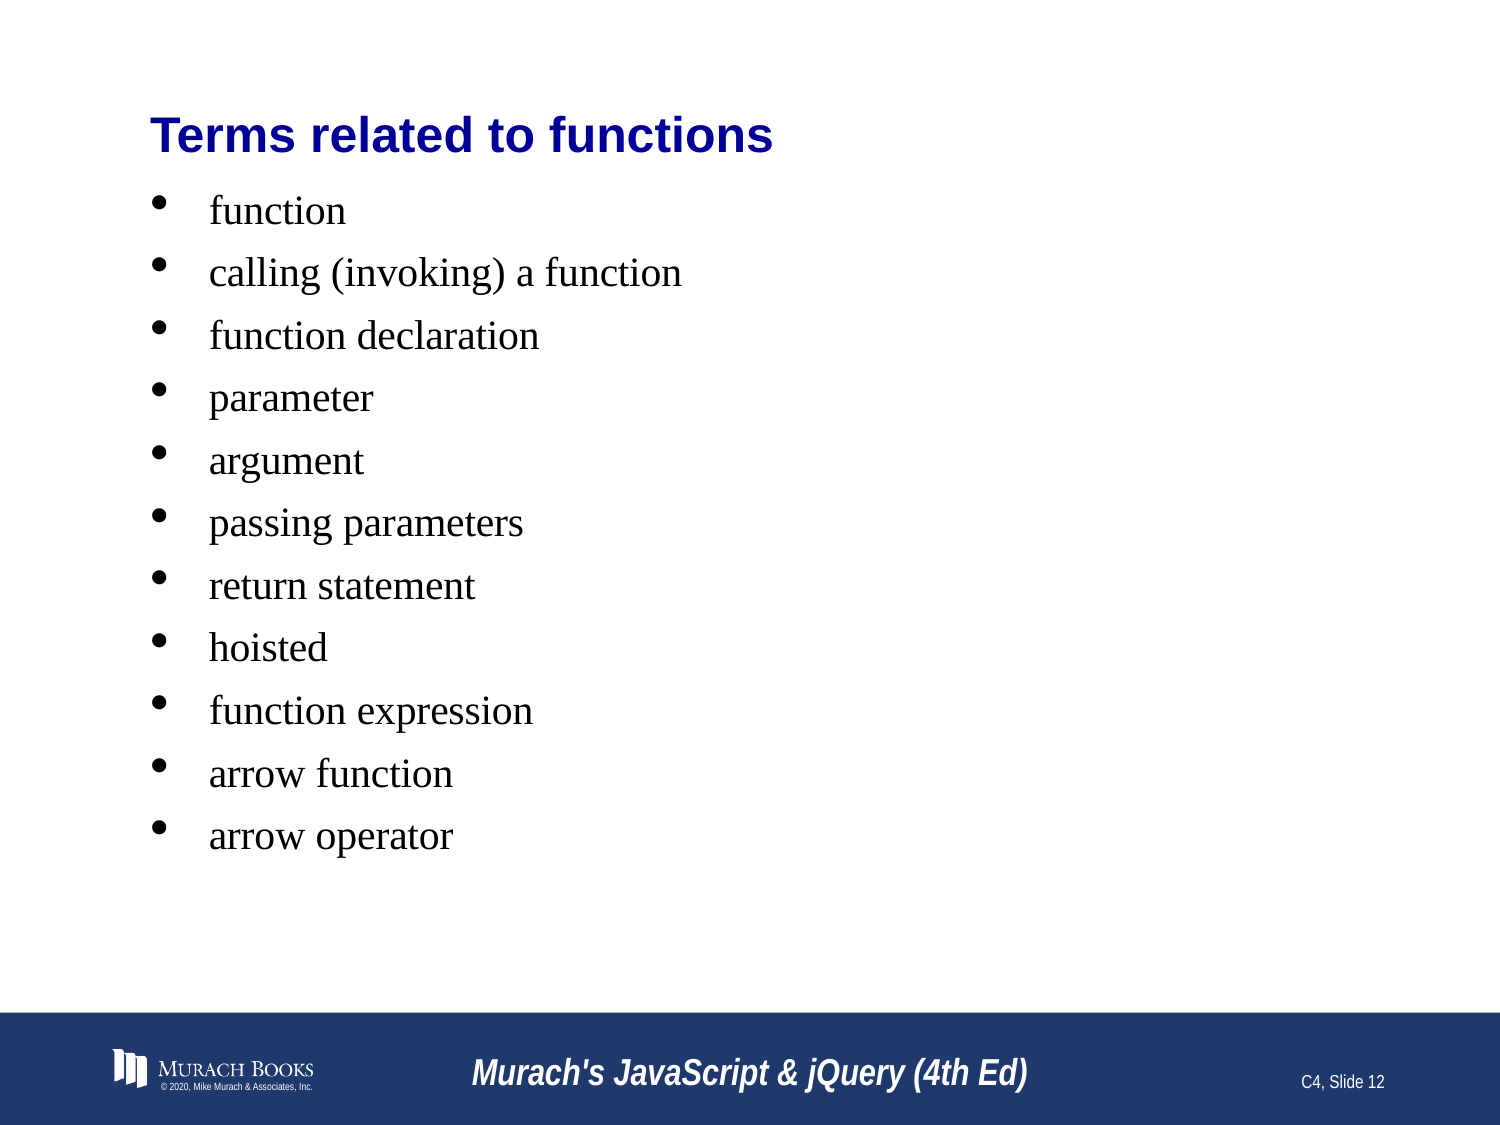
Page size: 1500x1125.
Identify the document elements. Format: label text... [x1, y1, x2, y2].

title Terms related to functions [150, 102, 1350, 164]
list function calling (invoking) a function function declaration parameter argument passing parameters return statement hoisted function expression arrow function arrow operator [137, 174, 1350, 975]
slide_number C4, Slide 12 [1087, 1025, 1400, 1100]
footer © 2020, Mike Murach & Associates, Inc. [12, 1025, 463, 1100]
slide_number Murach's JavaScript & jQuery (4th Ed) [463, 1025, 1050, 1100]
